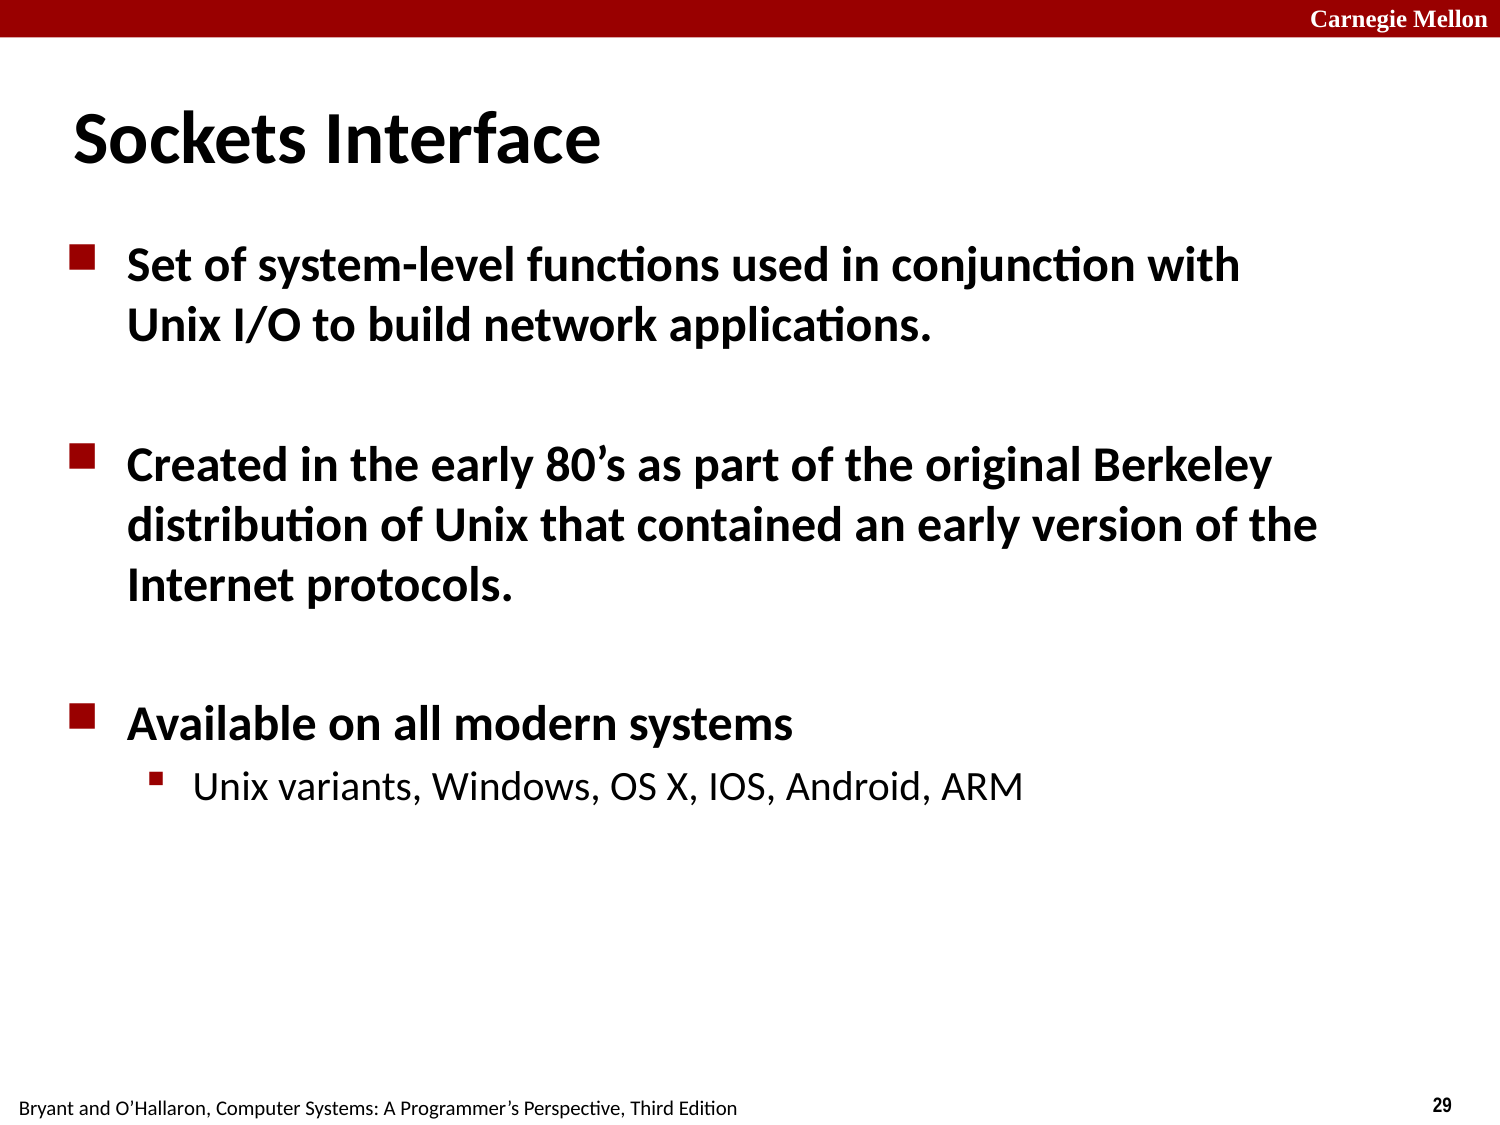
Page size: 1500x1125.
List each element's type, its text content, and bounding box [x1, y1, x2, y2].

title Sockets Interface [58, 71, 1305, 197]
list Set of system-level functions used in conjunction with Unix I/O to build network applications. Created in the early 80’s as part of the original Berkeley distribution of Unix that contained an early version of the Internet protocols. Available on all modern systems Unix variants, Windows, OS X, IOS, Android, ARM [55, 223, 1352, 1040]
